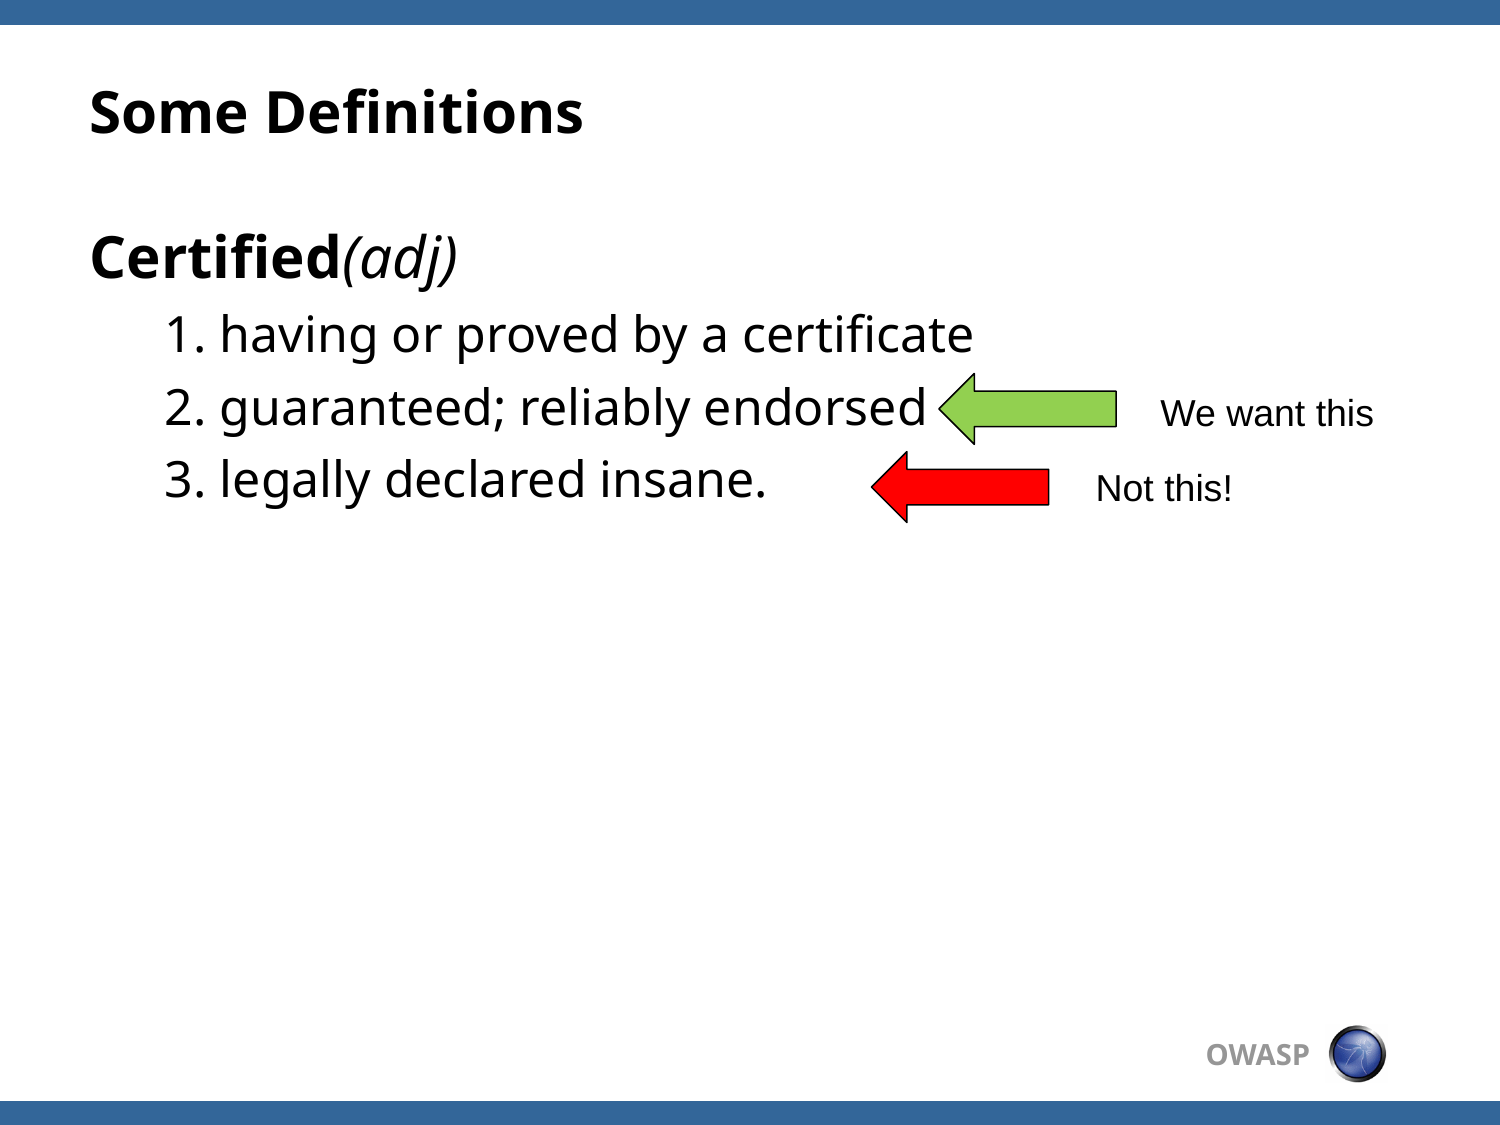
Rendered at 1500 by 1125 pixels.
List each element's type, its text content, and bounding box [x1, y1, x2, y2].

picture [1325, 1024, 1388, 1083]
text_box Not this! [1080, 456, 1331, 517]
text_box [938, 373, 1117, 445]
list Certified(adj) 1. having or proved by a certificate 2. guaranteed; reliably endorsed 3. legally declared insane. [75, 212, 1425, 1005]
text_box We want this [1145, 381, 1396, 442]
title Some Definitions [75, 32, 1425, 188]
text_box [871, 451, 1049, 523]
